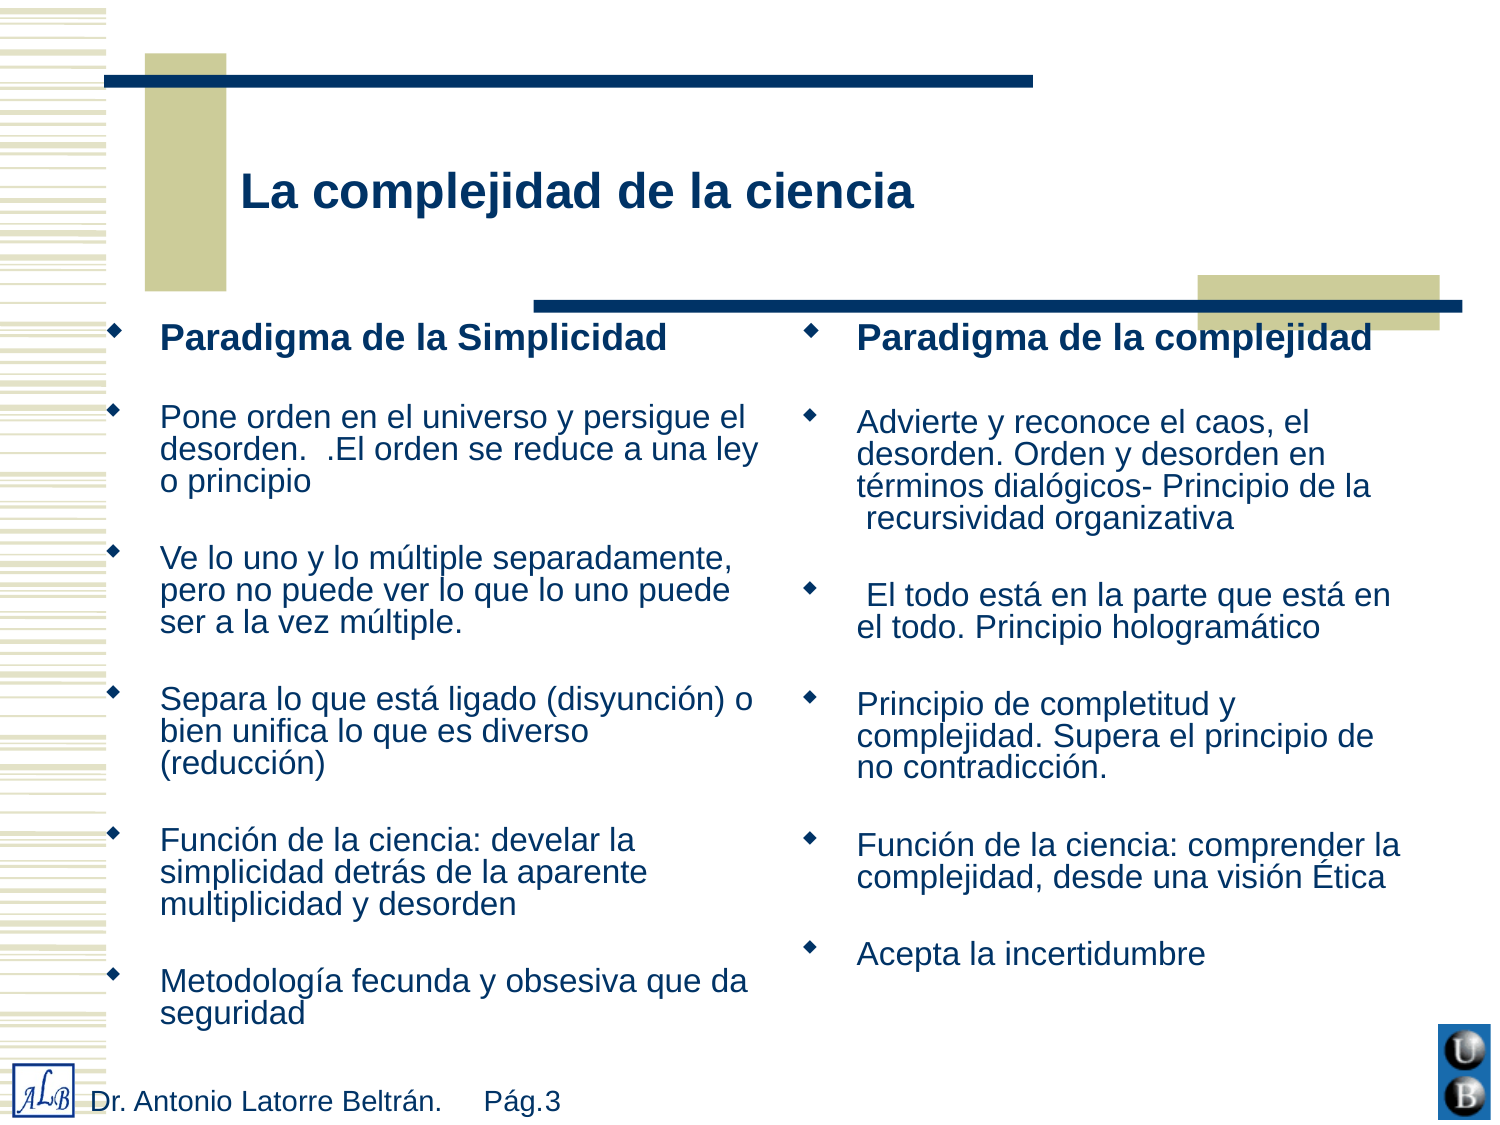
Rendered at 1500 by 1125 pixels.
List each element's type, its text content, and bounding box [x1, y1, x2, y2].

picture [1438, 1024, 1491, 1120]
list Paradigma de la Simplicidad Pone orden en el universo y persigue el desorden. .El orden se reduce a una ley o principio Ve lo uno y lo múltiple separadamente, pero no puede ver lo que lo uno puede ser a la vez múltiple. Separa lo que está ligado (disyunción) o bien unifica lo que es diverso (reducción) Función de la ciencia: develar la simplicidad detrás de la aparente multiplicidad y desorden Metodología fecunda y obsesiva que da seguridad [88, 314, 776, 1071]
picture [12, 1063, 75, 1118]
list Paradigma de la complejidad Advierte y reconoce el caos, el desorden. Orden y desorden en términos dialógicos- Principio de la recursividad organizativa El todo está en la parte que está en el todo. Principio hologramático Principio de completitud y complejidad. Supera el principio de no contradicción. Función de la ciencia: comprender la complejidad, desde una visión Ética Acepta la incertidumbre [785, 314, 1427, 1071]
title La complejidad de la ciencia [224, 99, 1436, 288]
